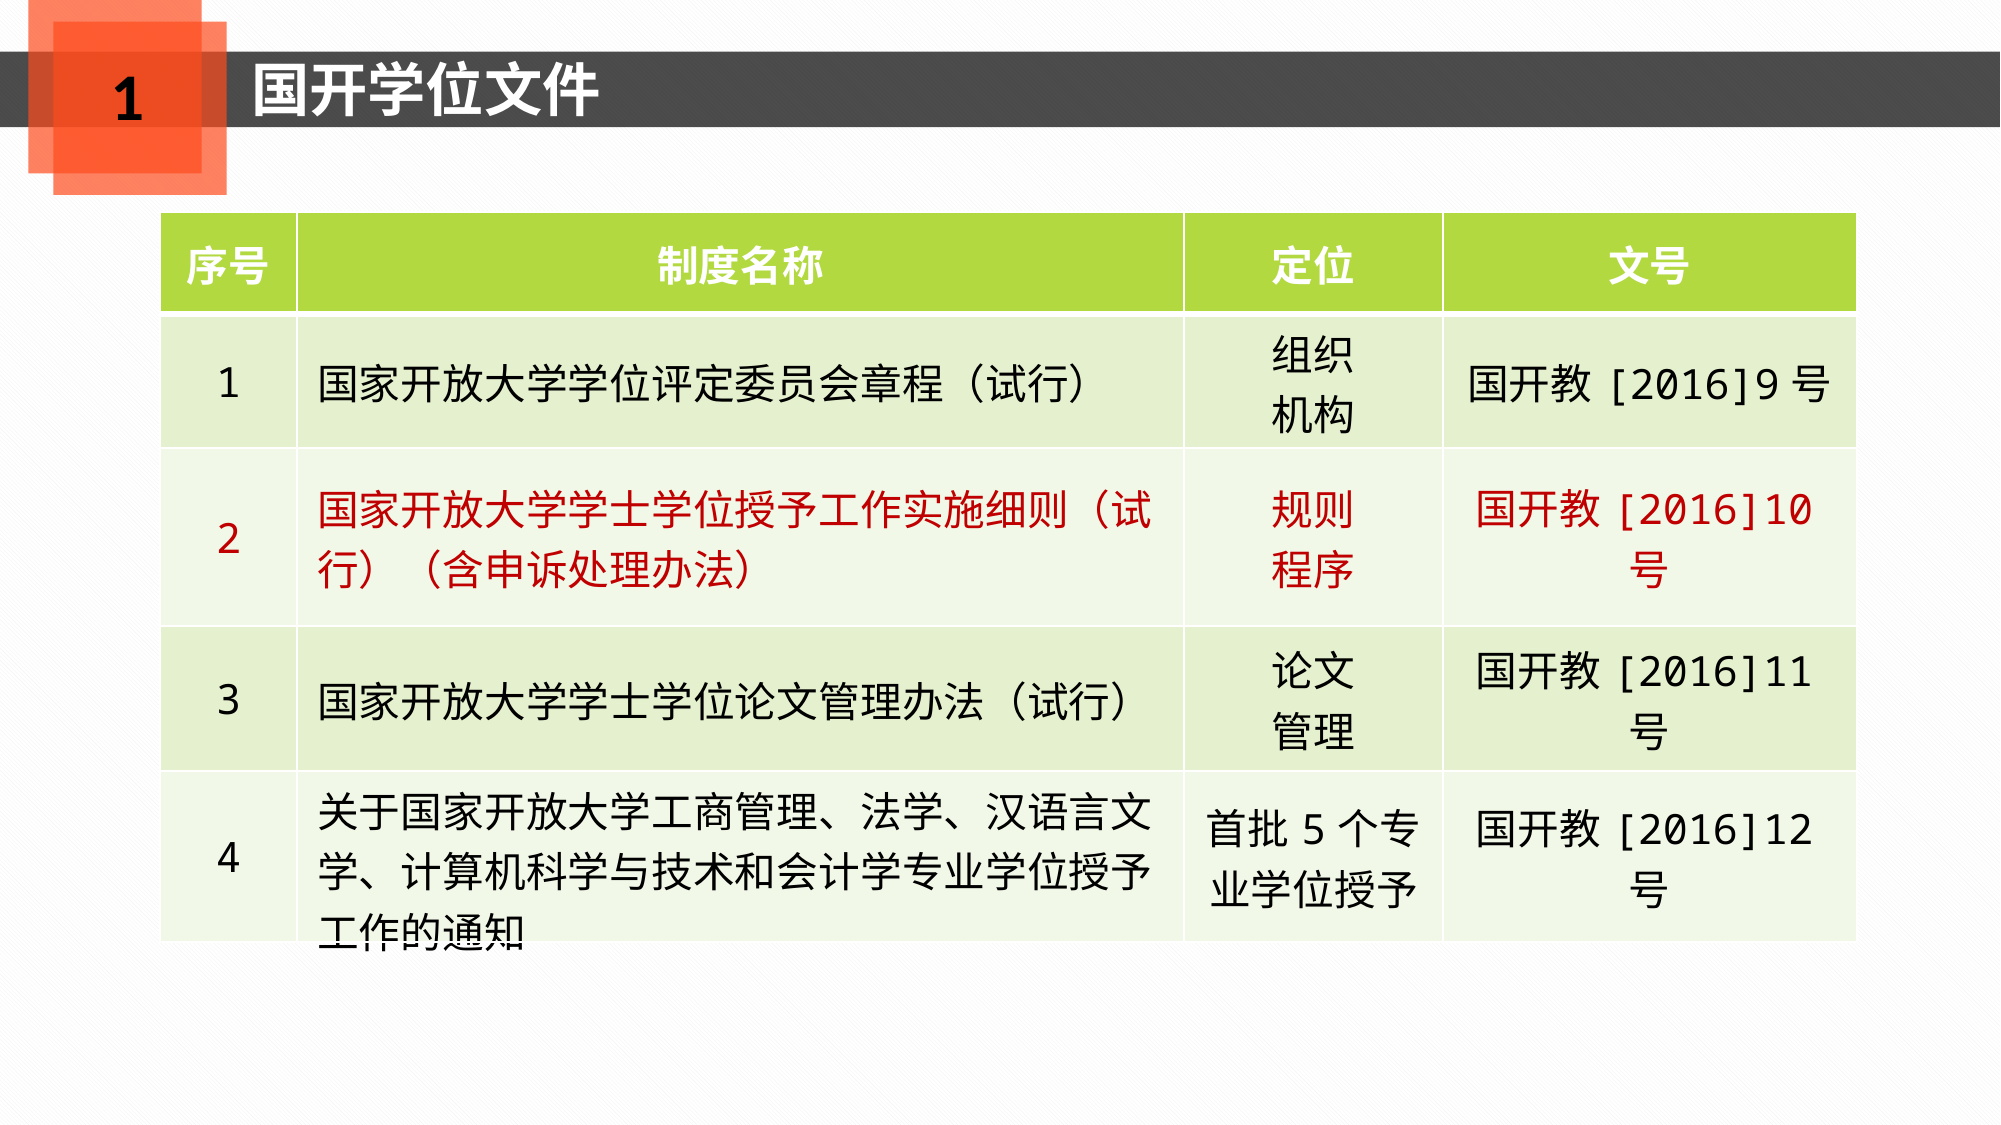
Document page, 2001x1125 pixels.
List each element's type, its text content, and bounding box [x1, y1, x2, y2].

text_box [616, 51, 2000, 128]
table_header 序号 [161, 213, 296, 311]
text_box [27, 0, 203, 174]
table_cell 组织 机构 [1185, 317, 1442, 447]
table_cell 国开教[2016]9号 [1444, 317, 1856, 447]
table_cell 国家开放大学学士学位论文管理办法（试行） [298, 627, 1183, 770]
text_box 国开学位文件 [236, 45, 616, 130]
table_cell 1 [161, 317, 296, 447]
table_cell 国开教[2016]11号 [1444, 627, 1856, 770]
table_cell 国家开放大学学士学位授予工作实施细则（试行）（含申诉处理办法） [298, 449, 1183, 625]
table_header 定位 [1185, 213, 1442, 311]
text_box [228, 51, 236, 128]
table_cell 4 [161, 772, 296, 941]
table_header 文号 [1444, 213, 1856, 311]
table_cell 首批5个专业学位授予 [1185, 772, 1442, 941]
table_cell 国开教[2016]10号 [1444, 449, 1856, 625]
table_cell 2 [161, 449, 296, 625]
text_box 1 [95, 46, 160, 142]
table_cell 规则 程序 [1185, 449, 1442, 625]
table_cell 论文 管理 [1185, 627, 1442, 770]
text_box [52, 21, 228, 196]
table_cell 3 [161, 627, 296, 770]
table_header 制度名称 [298, 213, 1183, 311]
table_cell 国家开放大学学位评定委员会章程（试行） [298, 317, 1183, 447]
table_cell 关于国家开放大学工商管理、法学、汉语言文学、计算机科学与技术和会计学专业学位授予工作的通知 [298, 772, 1183, 941]
table_cell 国开教[2016]12号 [1444, 772, 1856, 941]
text_box [0, 51, 27, 128]
